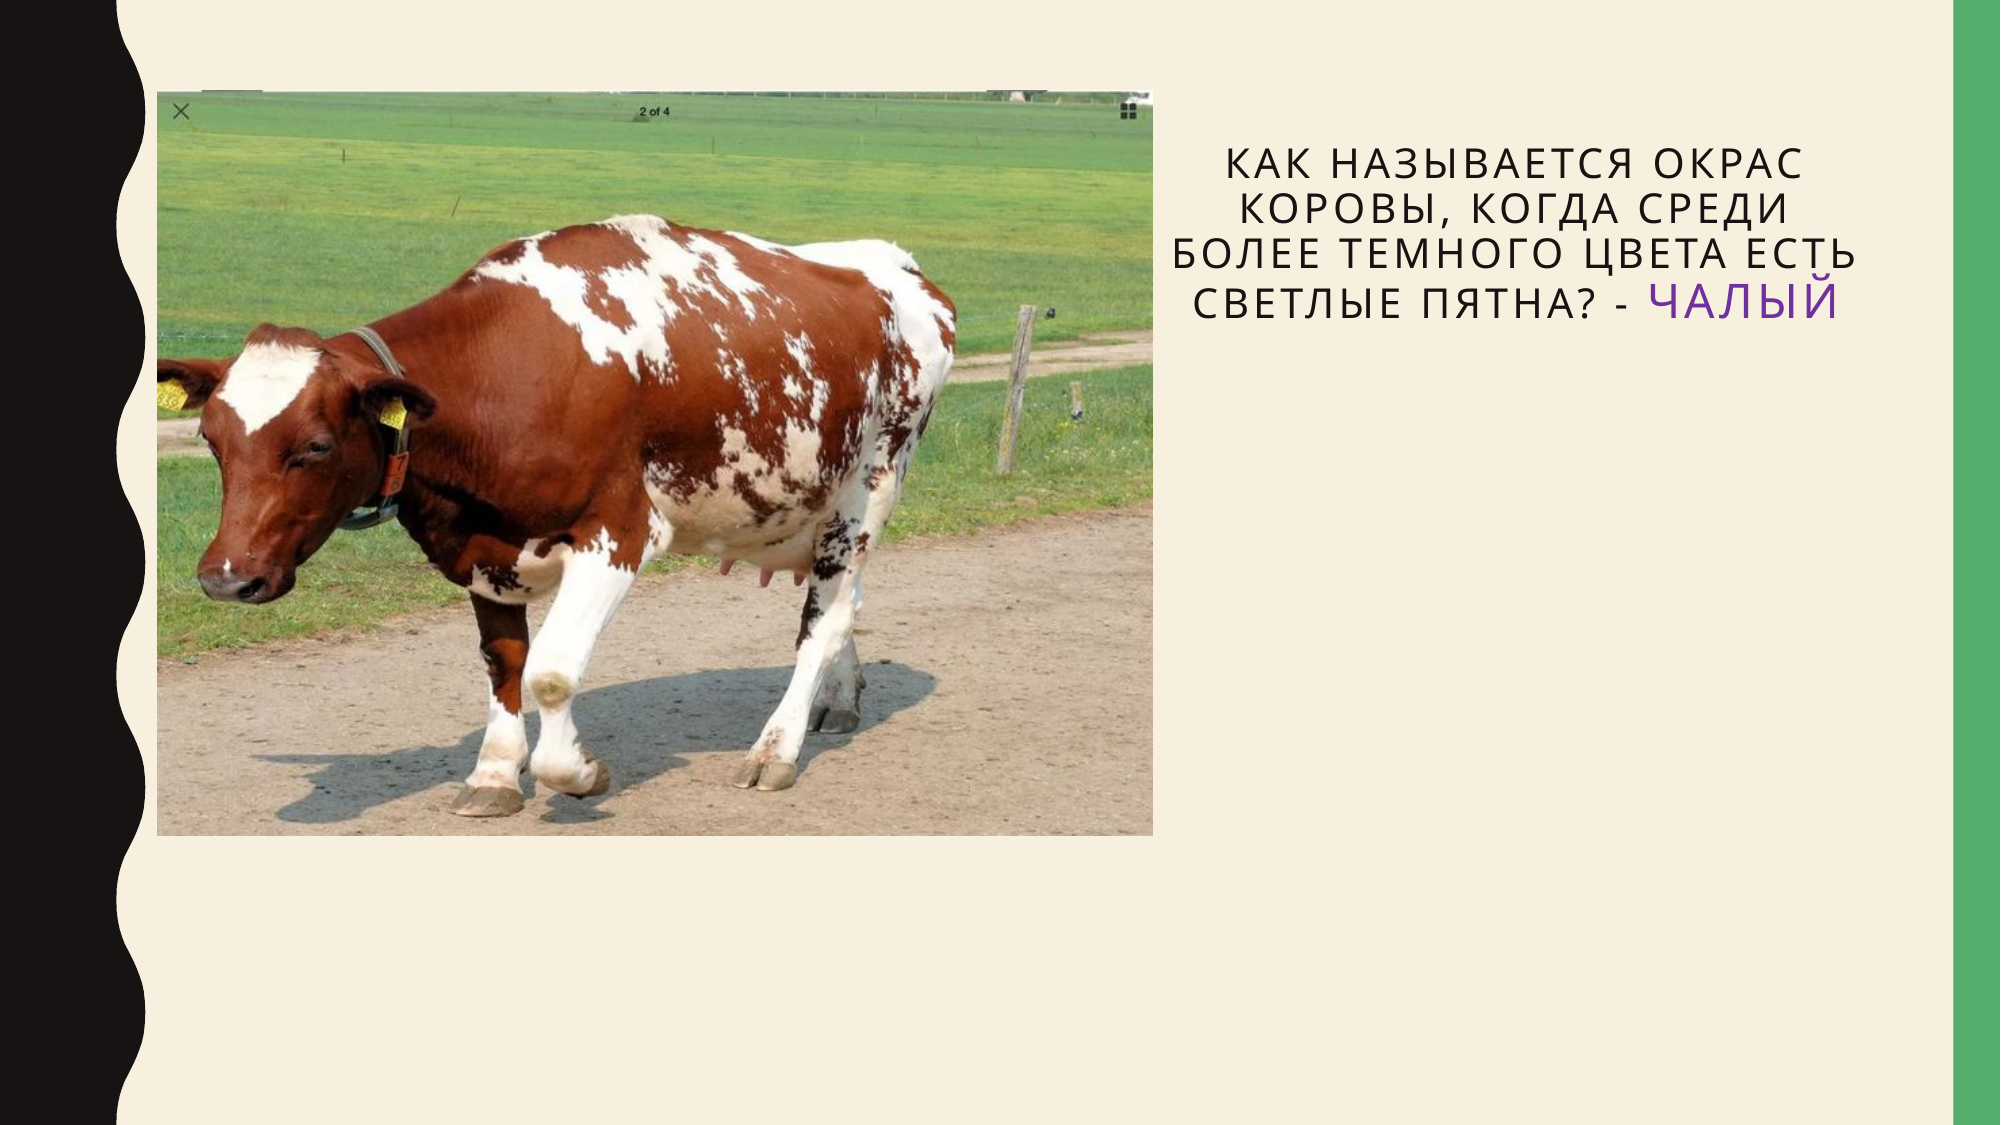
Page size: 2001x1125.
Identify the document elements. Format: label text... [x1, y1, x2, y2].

title Как называется окрас коровы, когда среди более темного цвета есть светлые пятна? - чалый [1153, 135, 1880, 381]
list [157, 90, 1153, 836]
